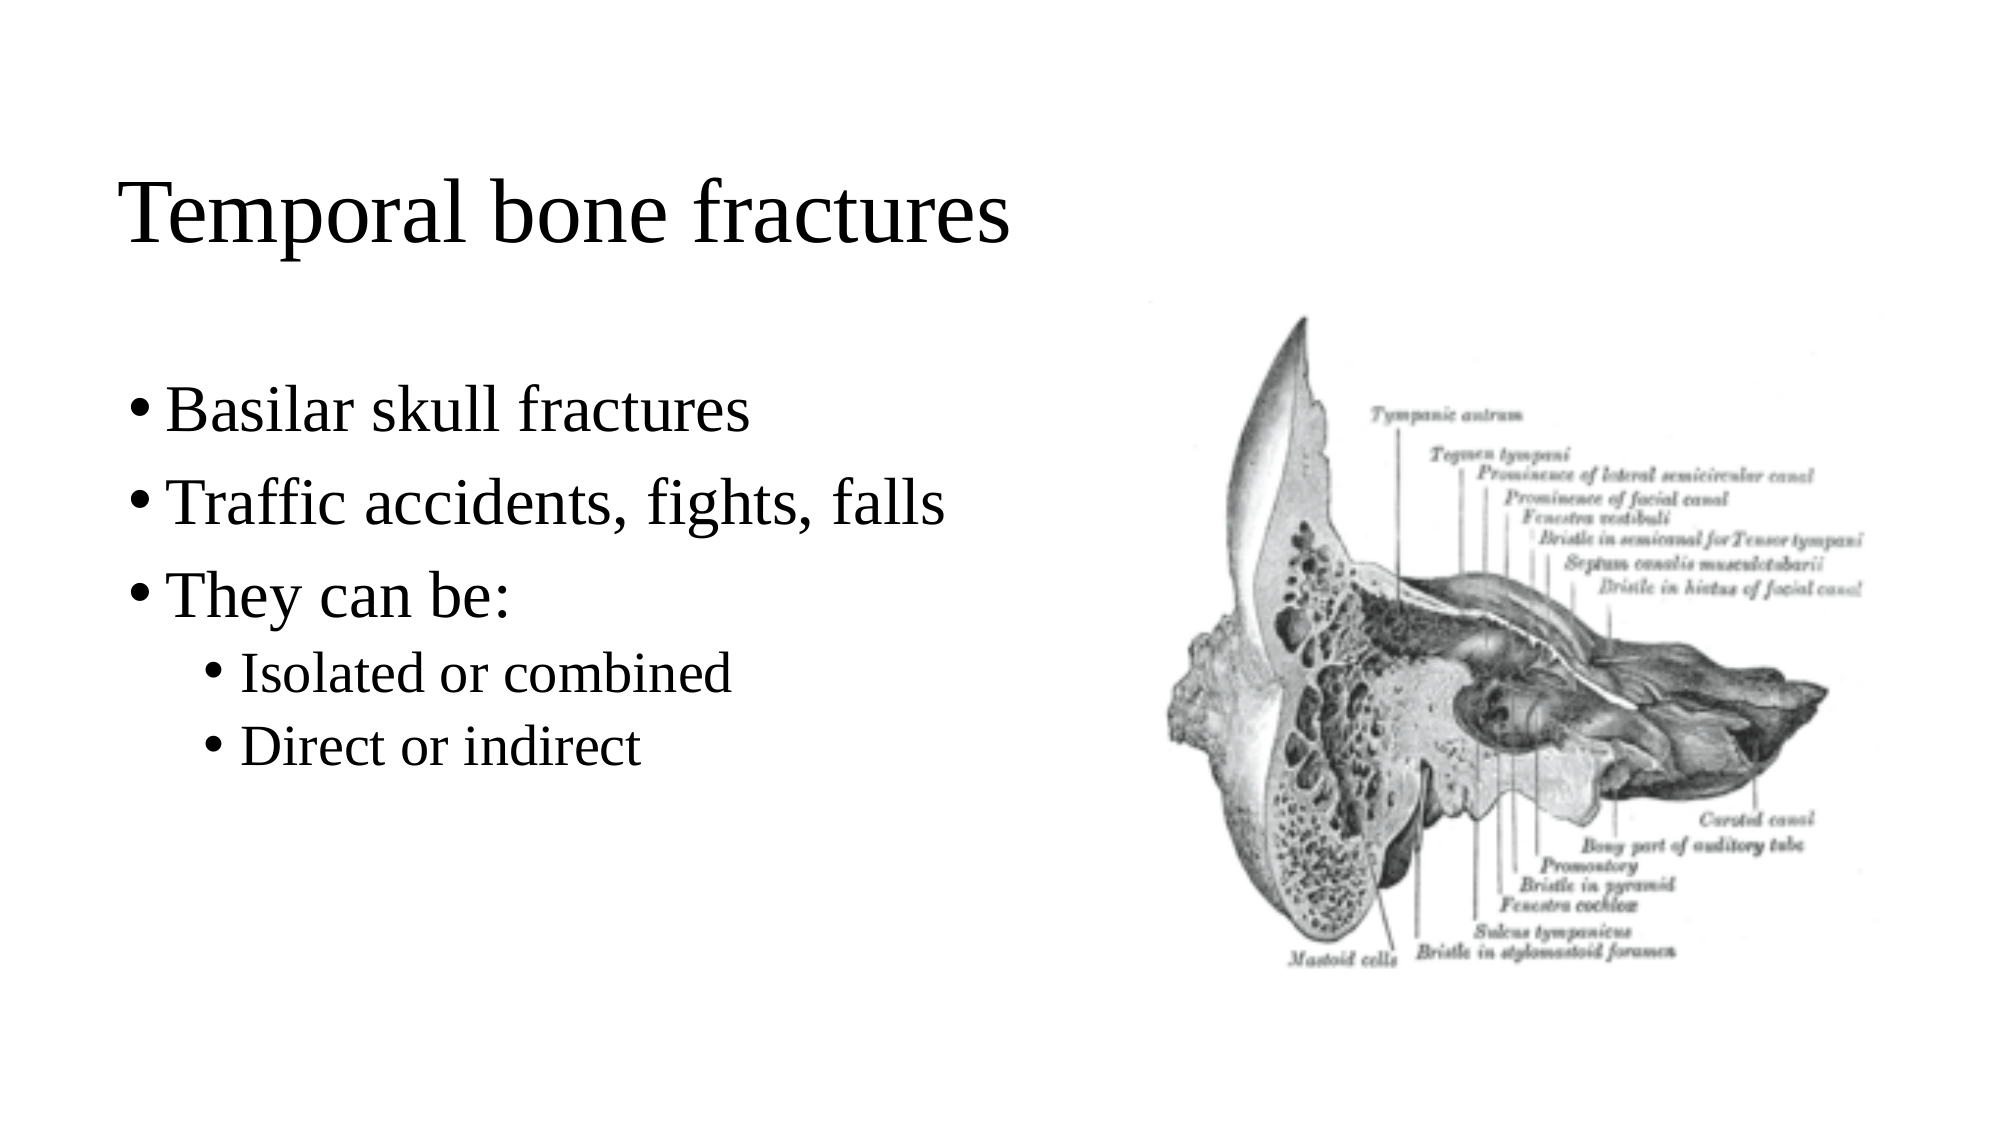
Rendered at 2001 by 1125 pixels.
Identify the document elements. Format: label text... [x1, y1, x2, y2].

picture [1147, 301, 1883, 972]
list Basilar skull fractures Traffic accidents, fights, falls They can be: Isolated or combined Direct or indirect [113, 366, 1138, 815]
title Temporal bone fractures [102, 104, 1247, 322]
